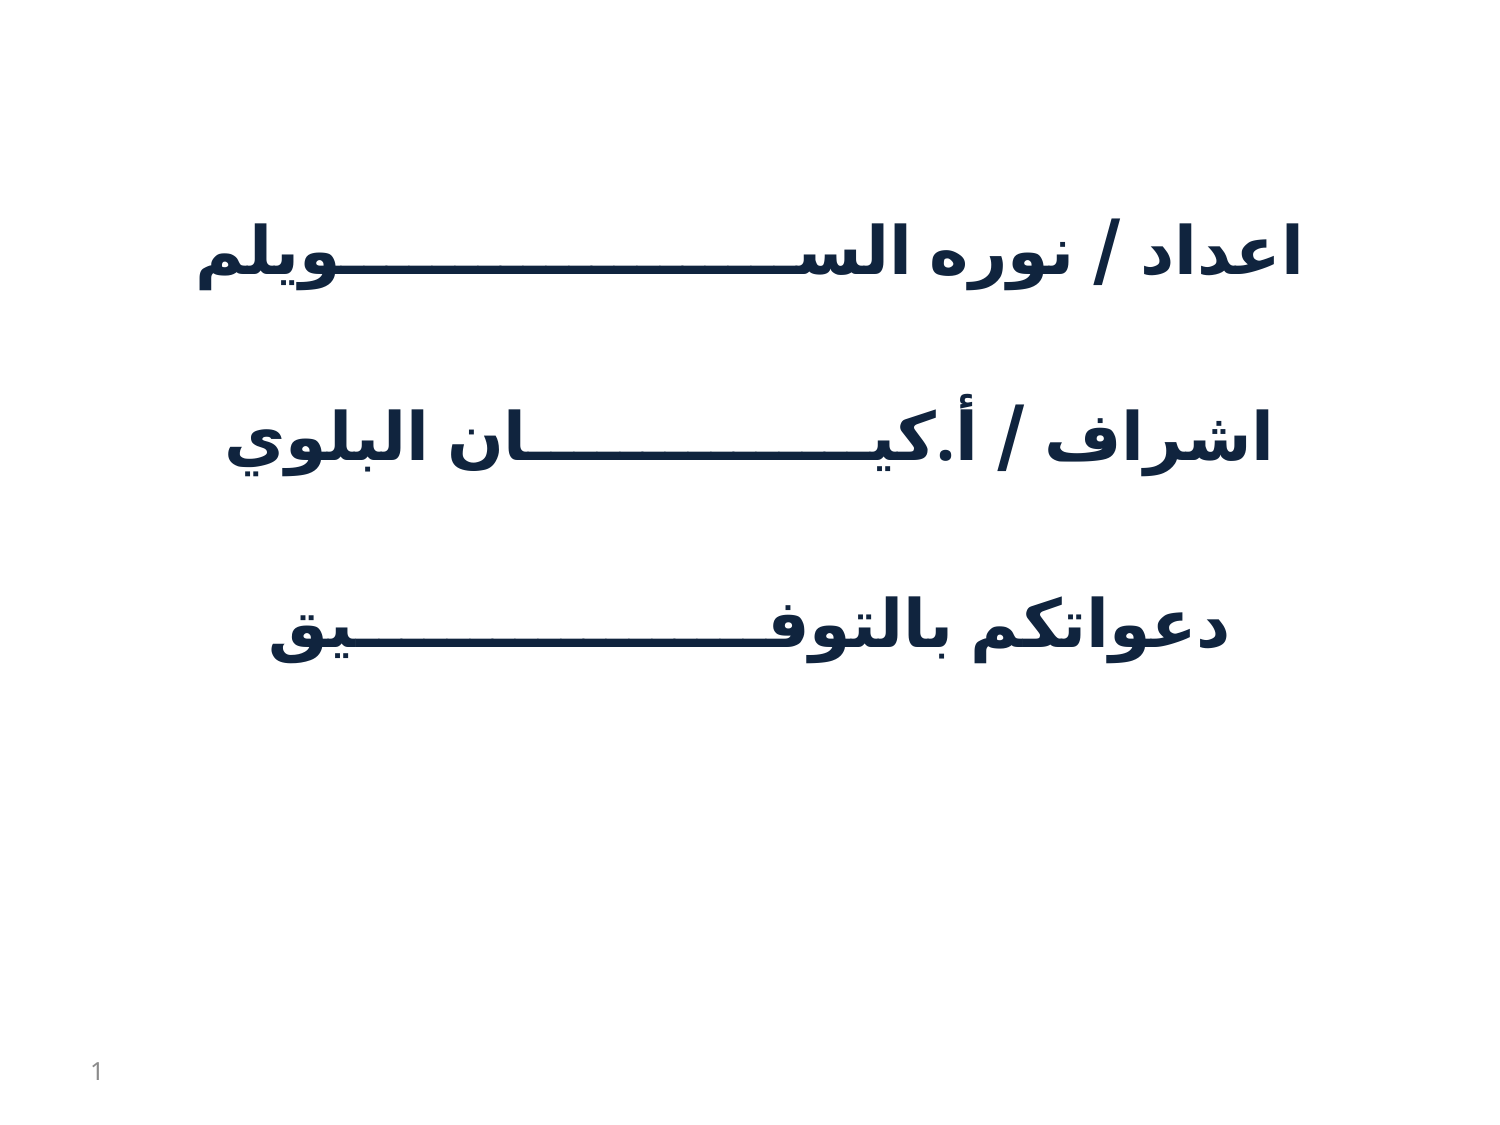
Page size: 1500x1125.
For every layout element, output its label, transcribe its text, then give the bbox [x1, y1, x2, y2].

list اعداد / نوره الســــــــــــــــــــويلم اشراف / أ.كيـــــــــــــــان البلوي دعواتكم بالتوفــــــــــــــــــيق [75, 200, 1425, 1005]
slide_number 1 [75, 1042, 425, 1103]
